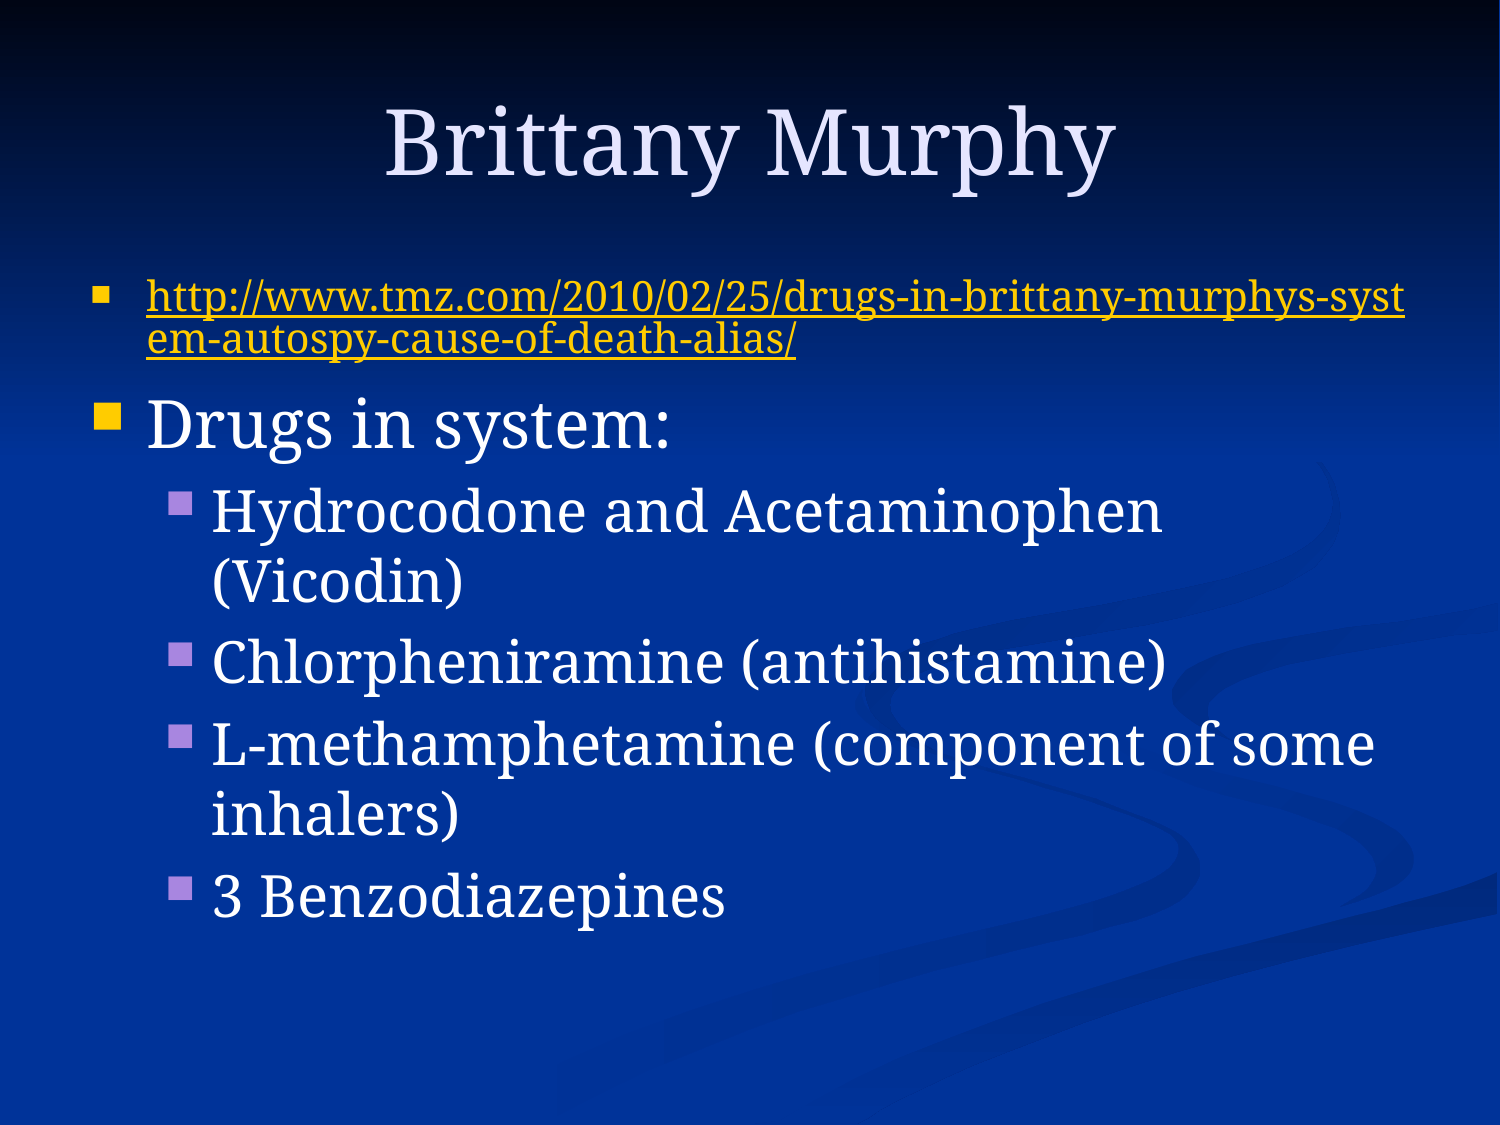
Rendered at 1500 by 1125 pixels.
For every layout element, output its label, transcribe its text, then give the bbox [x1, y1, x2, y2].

list http://www.tmz.com/2010/02/25/drugs-in-brittany-murphys-system-autospy-cause-of-death-alias/ Drugs in system: Hydrocodone and Acetaminophen (Vicodin) Chlorpheniramine (antihistamine) L-methamphetamine (component of some inhalers) 3 Benzodiazepines [74, 262, 1426, 1006]
title Brittany Murphy [74, 44, 1426, 233]
